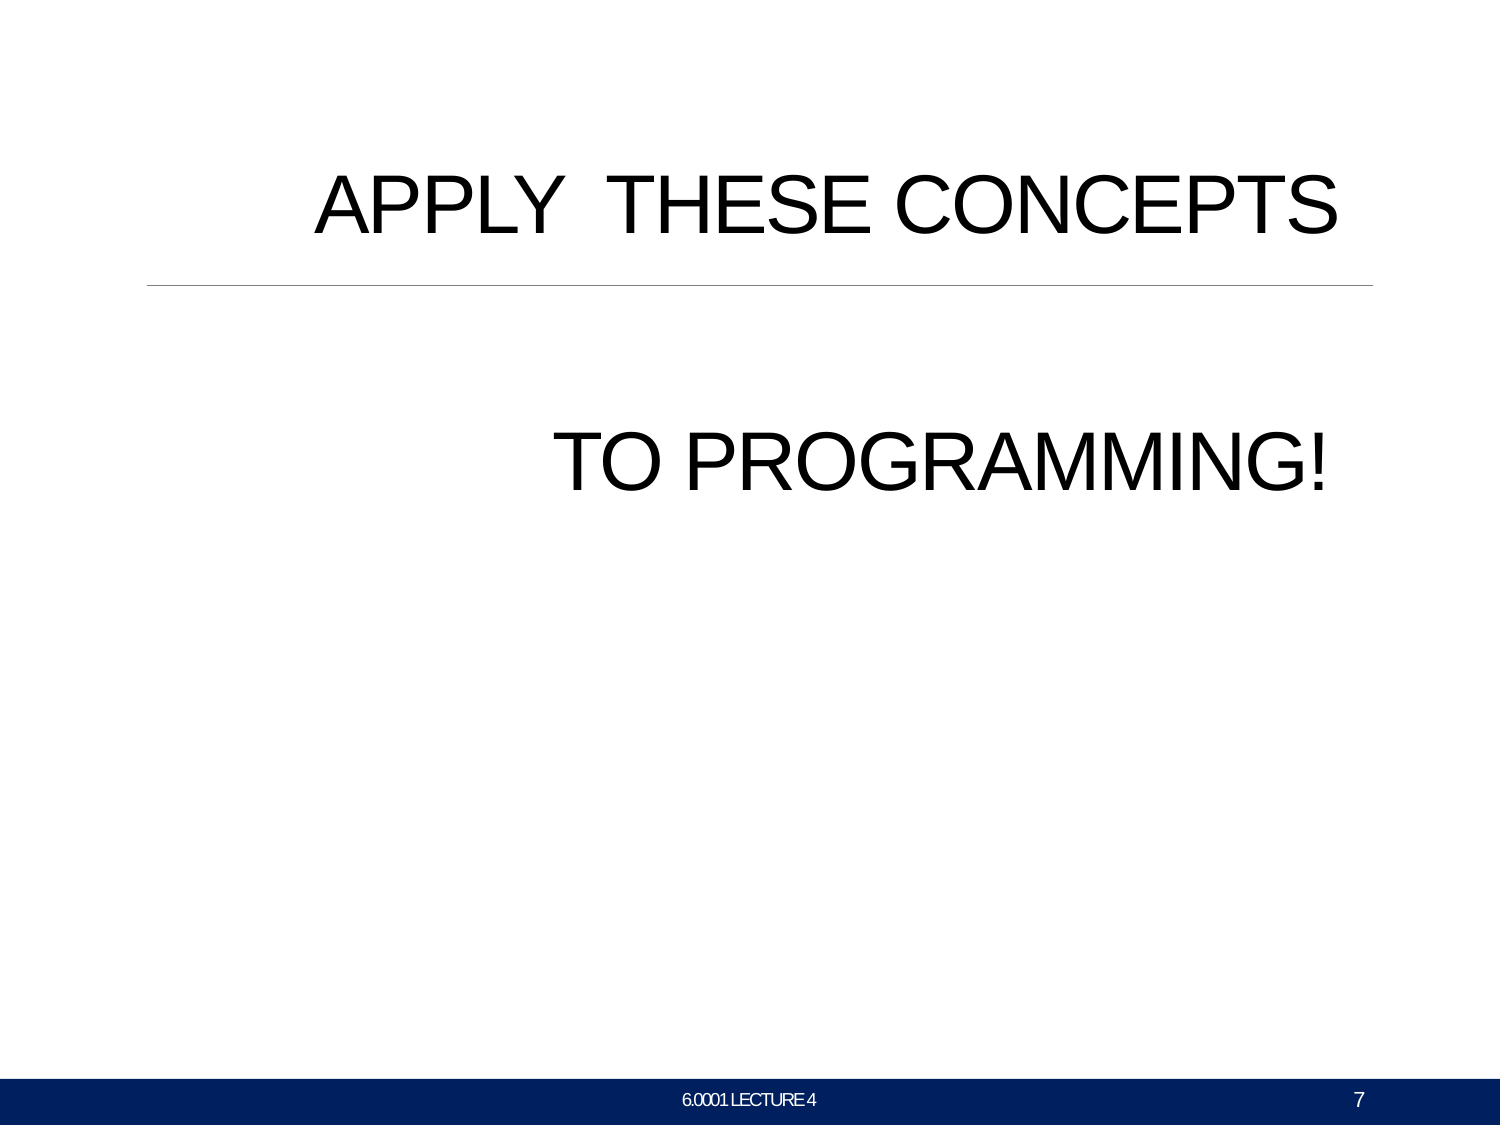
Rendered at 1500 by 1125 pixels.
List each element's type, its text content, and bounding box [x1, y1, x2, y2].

title APPLY THESE CONCEPTS [312, 147, 1366, 338]
footer 6.0001 LECTURE 4 [679, 1090, 821, 1125]
text_box TO PROGRAMMING! [549, 405, 1368, 508]
text_box 7 [1349, 1078, 1369, 1112]
